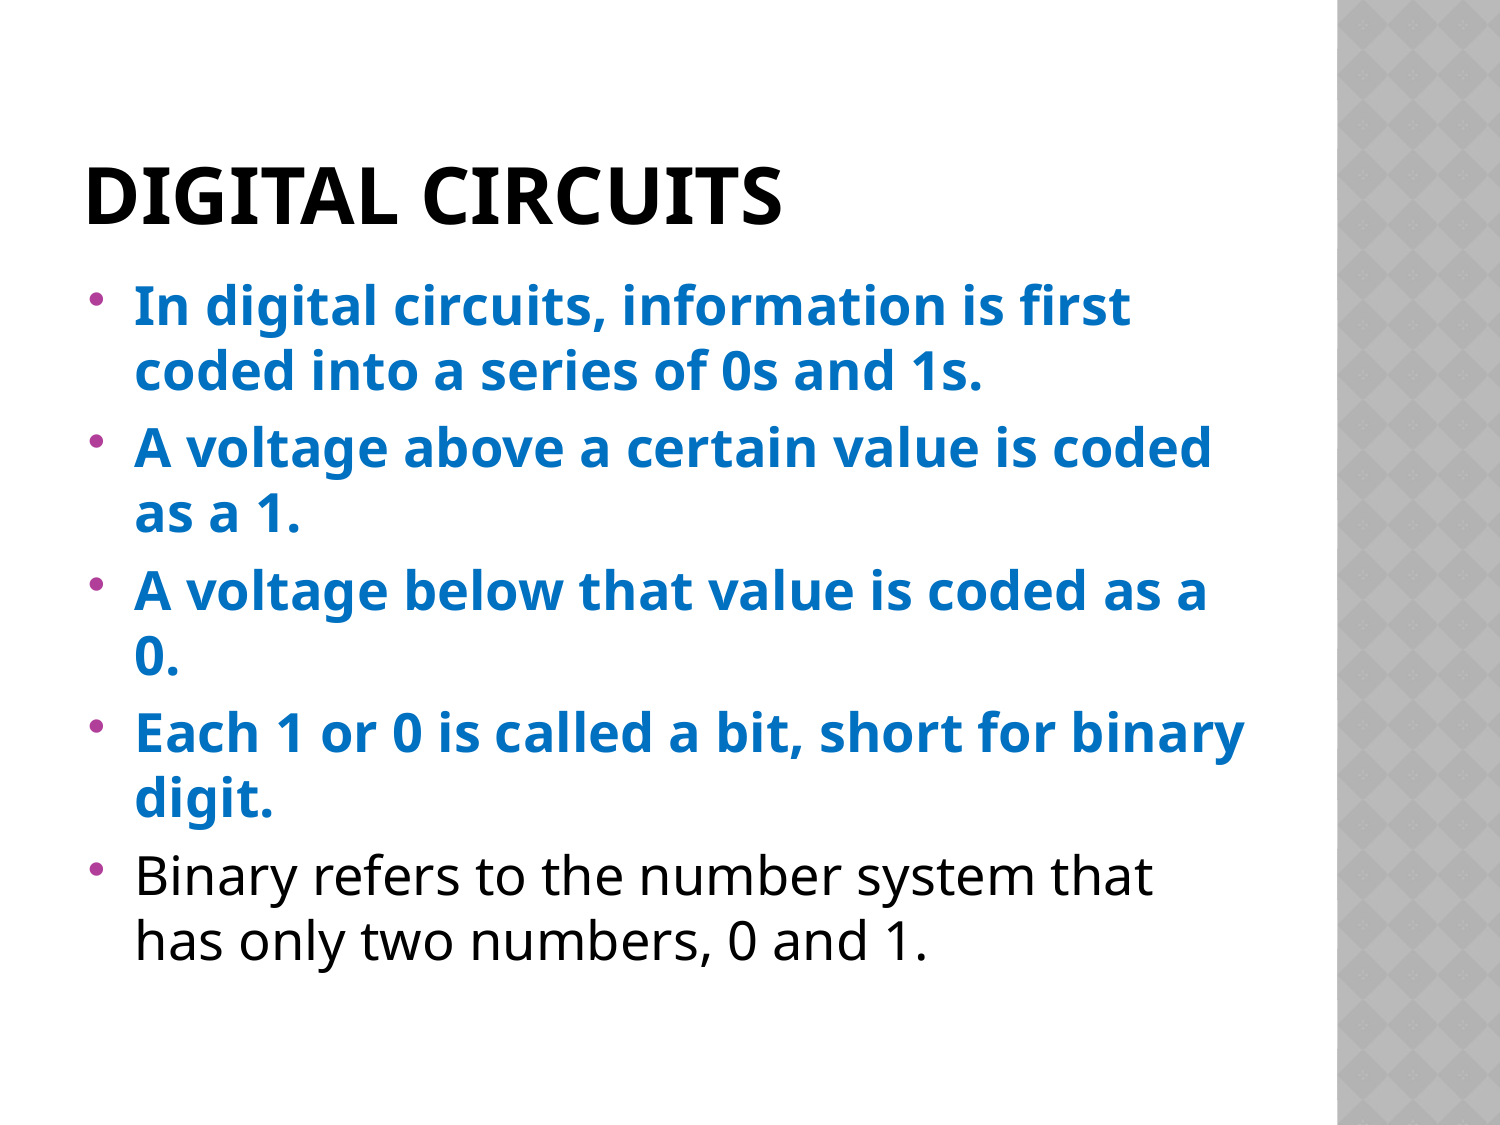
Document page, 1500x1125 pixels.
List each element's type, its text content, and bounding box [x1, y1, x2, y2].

list In digital circuits, information is first coded into a series of 0s and 1s. A voltage above a certain value is coded as a 1. A voltage below that value is coded as a 0. Each 1 or 0 is called a bit, short for binary digit. Binary refers to the number system that has only two numbers, 0 and 1. [75, 264, 1263, 1059]
title Digital circuits [75, 52, 1263, 240]
